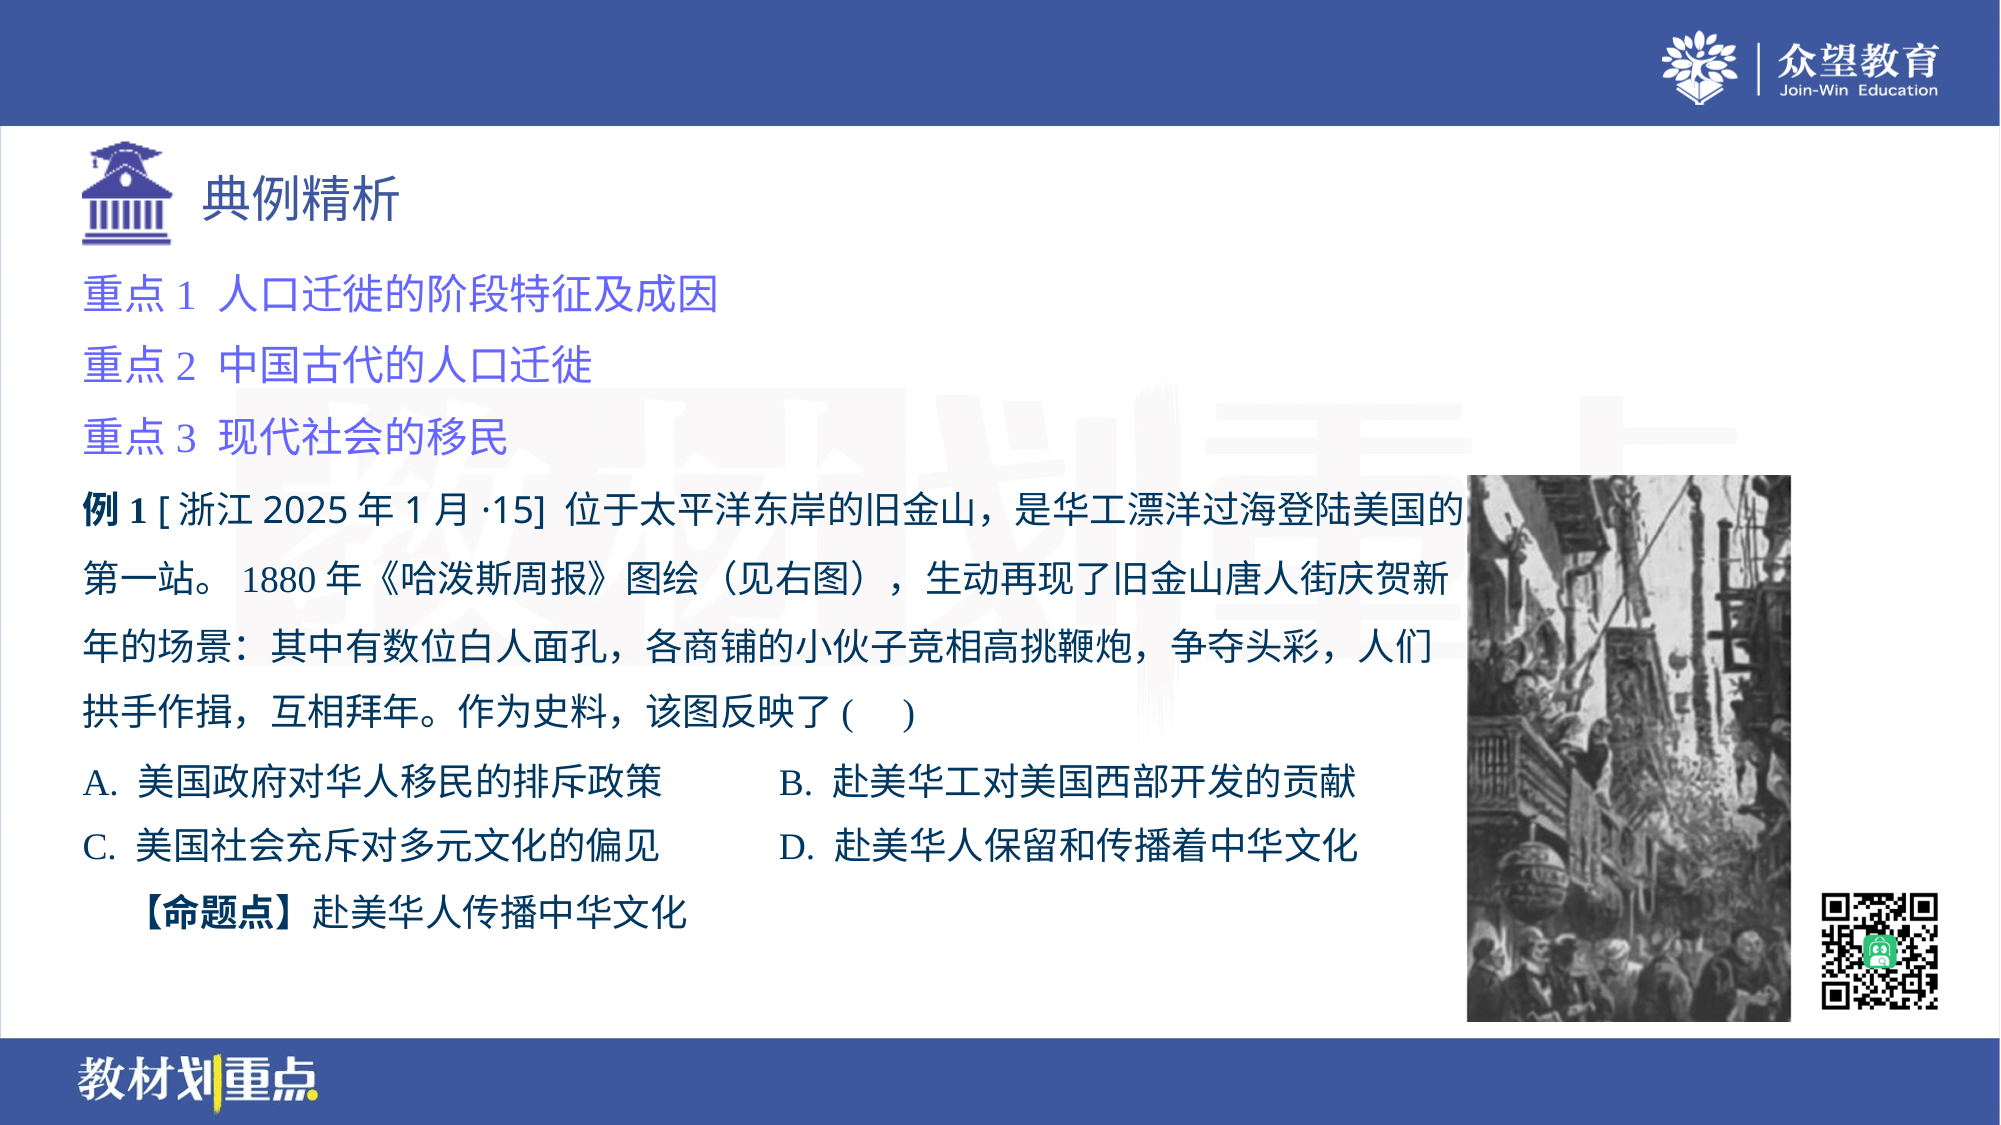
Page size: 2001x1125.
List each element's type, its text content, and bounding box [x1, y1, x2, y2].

text_box 【命题点】赴美华人传播中华文化 [82, 867, 1440, 927]
text_box 重点1 人口迁徙的阶段特征及成因 [82, 247, 1817, 318]
text_box 重点3 现代社会的移民 [82, 390, 1817, 524]
picture [0, 0, 2000, 1125]
text_box A. 美国政府对华人移民的排斥政策 B. 赴美华工对美国西部开发的贡献 C. 美国社会充斥对多元文化的偏见 D. 赴美华人保留和传播着中华文化 [82, 733, 1440, 861]
text_box 重点2 中国古代的人口迁徙 [82, 318, 1817, 390]
text_box 例1 [浙江2025年1月·15] 位于太平洋东岸的旧金山，是华工漂洋过海登陆美国的 第一站。1880年《哈泼斯周报》图绘（见右图），生动再现了旧金山唐人街庆贺新 年的场景：其中有数位白人面孔，各商铺的小伙子竞相高挑鞭炮，争夺头彩，人们 拱手作揖，互相拜年。作为史料，该图反映了( ) [82, 462, 1440, 726]
